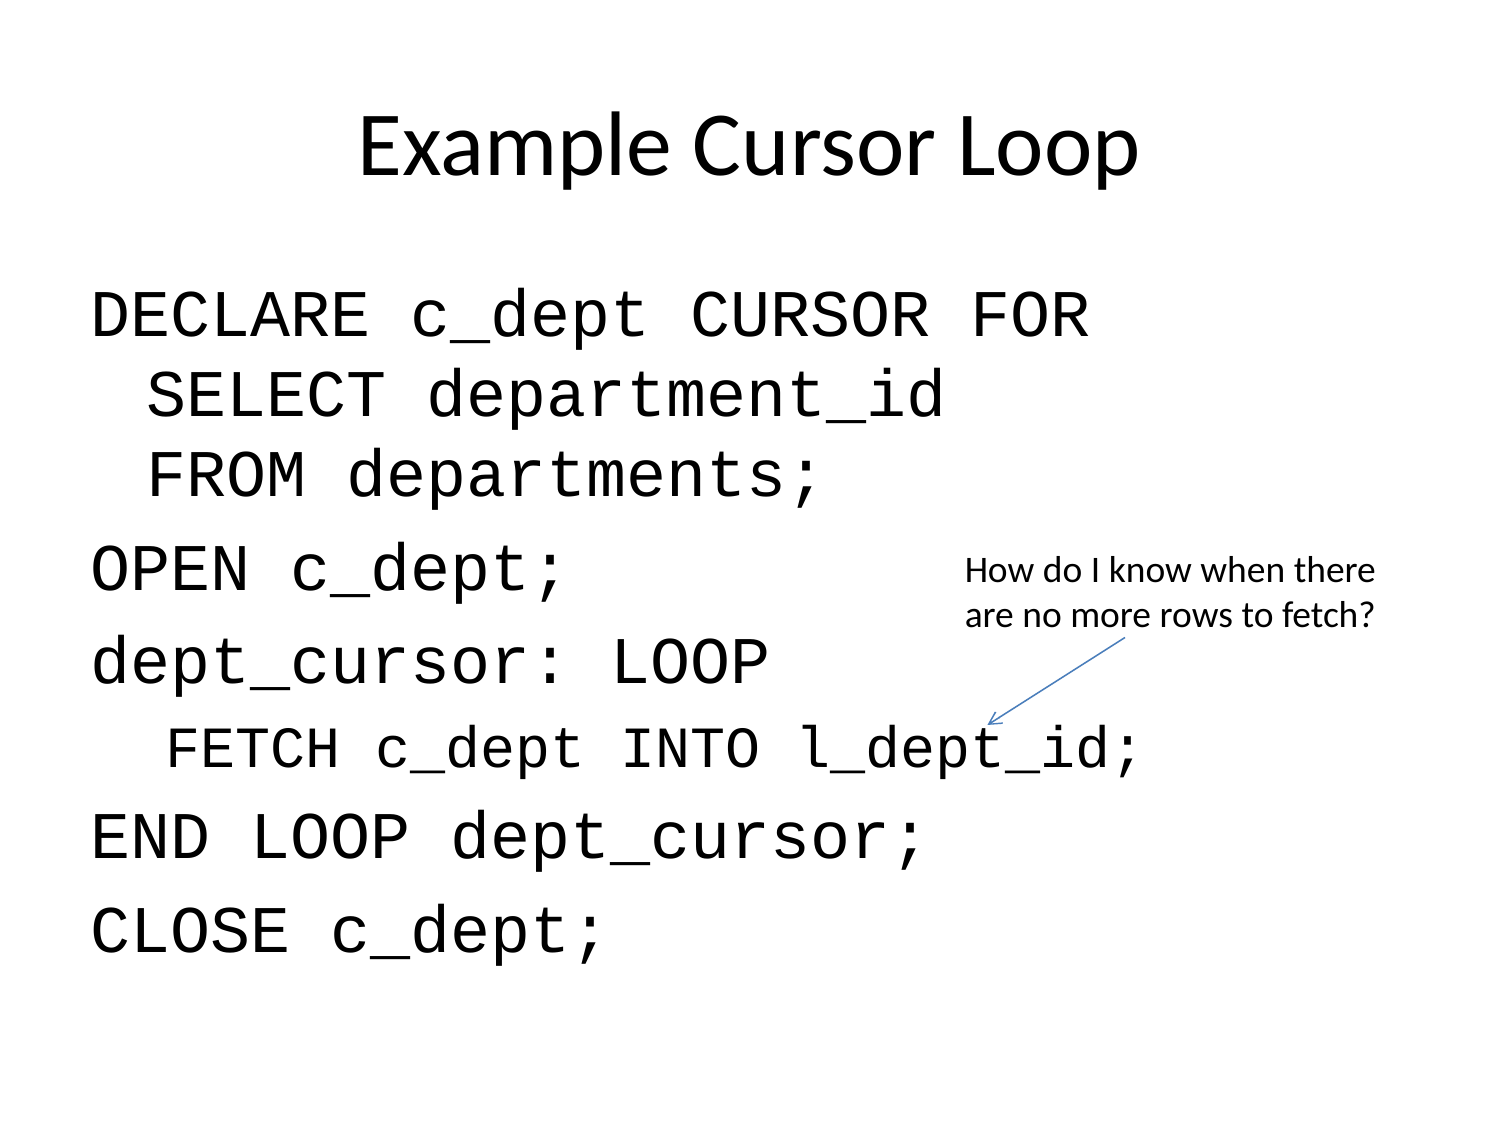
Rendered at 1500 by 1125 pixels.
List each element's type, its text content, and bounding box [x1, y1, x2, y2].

list DECLARE c_dept CURSOR FOR SELECT department_id FROM departments; OPEN c_dept; dept_cursor: LOOP FETCH c_dept INTO l_dept_id; END LOOP dept_cursor; CLOSE c_dept; [75, 262, 1425, 1005]
title Example Cursor Loop [75, 45, 1425, 233]
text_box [987, 637, 1126, 726]
text_box How do I know when there are no more rows to fetch? [950, 537, 1425, 643]
